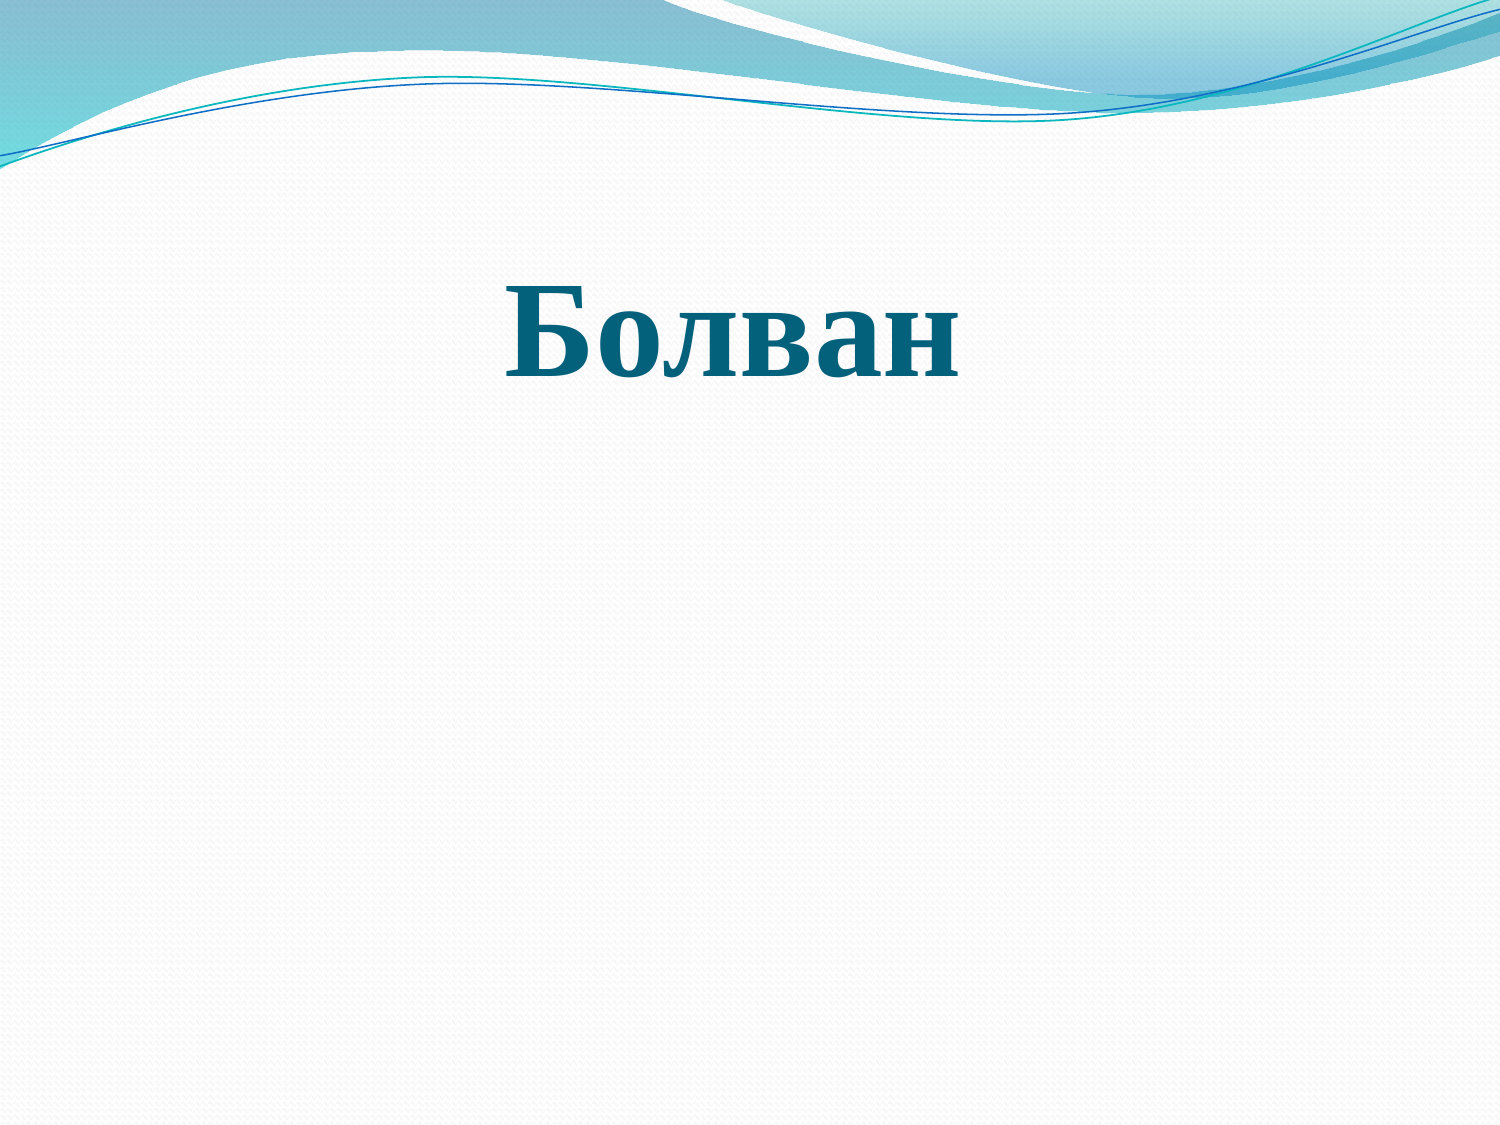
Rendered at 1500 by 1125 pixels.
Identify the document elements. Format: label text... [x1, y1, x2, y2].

text_box Болван [490, 231, 1164, 412]
